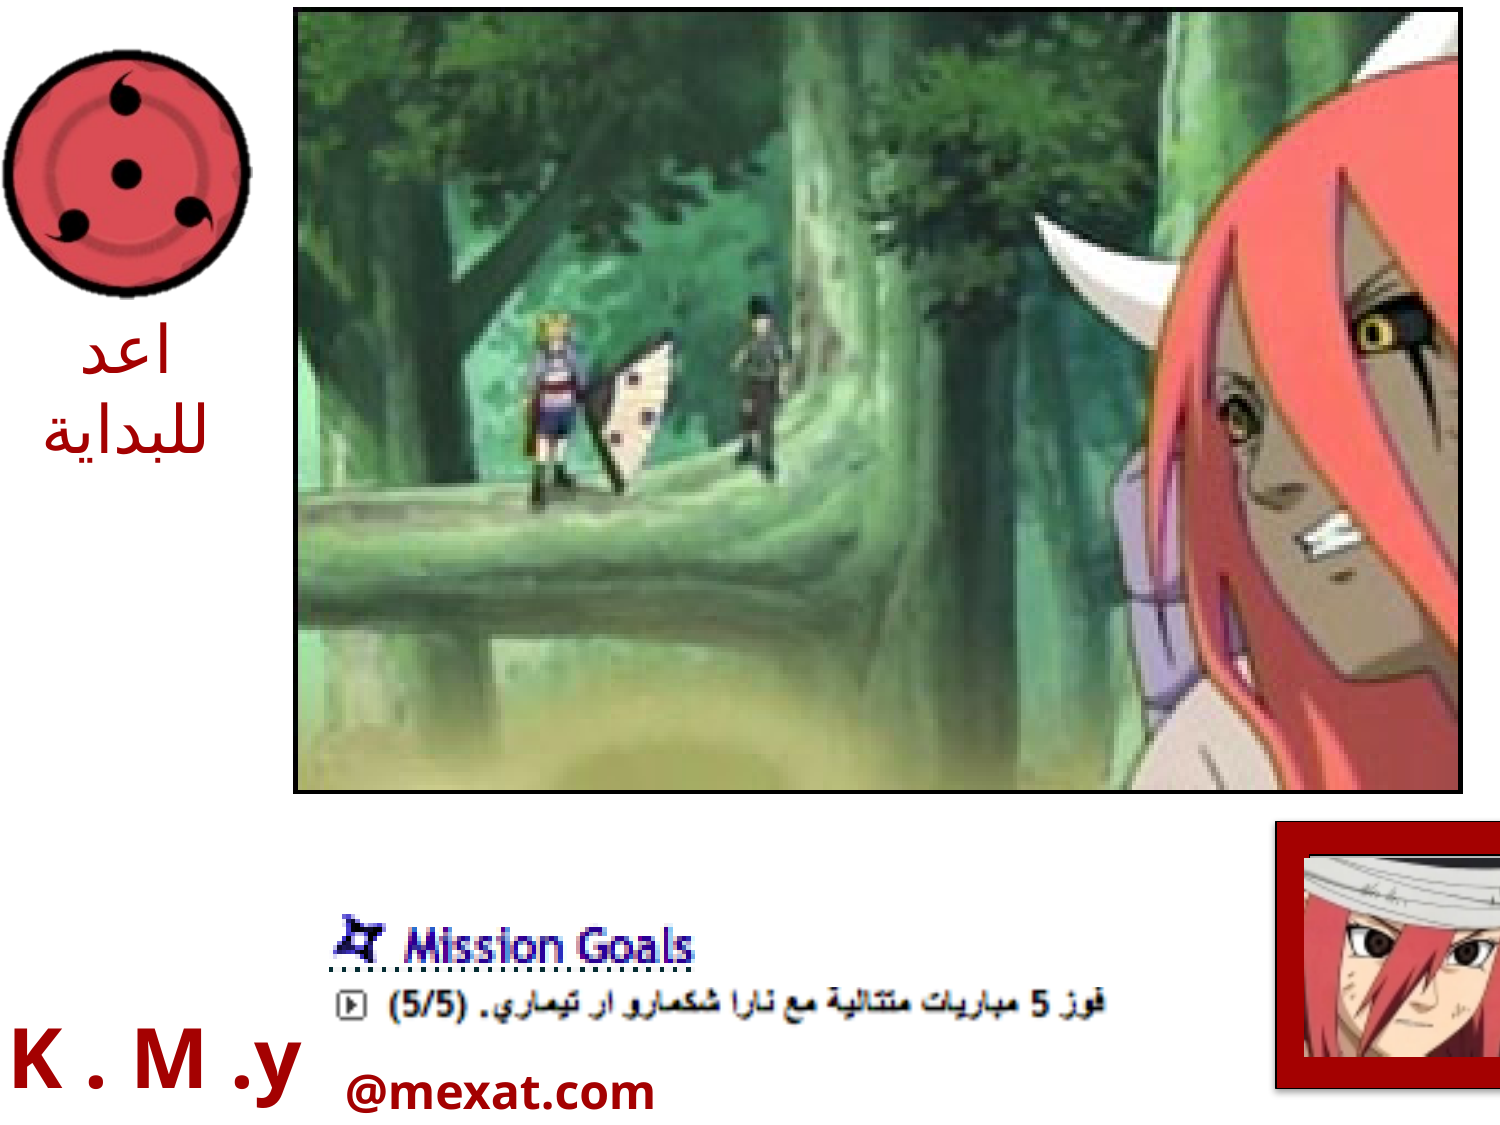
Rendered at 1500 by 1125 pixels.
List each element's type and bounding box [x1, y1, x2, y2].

picture [0, 0, 1500, 1125]
text_box [0, 47, 253, 396]
